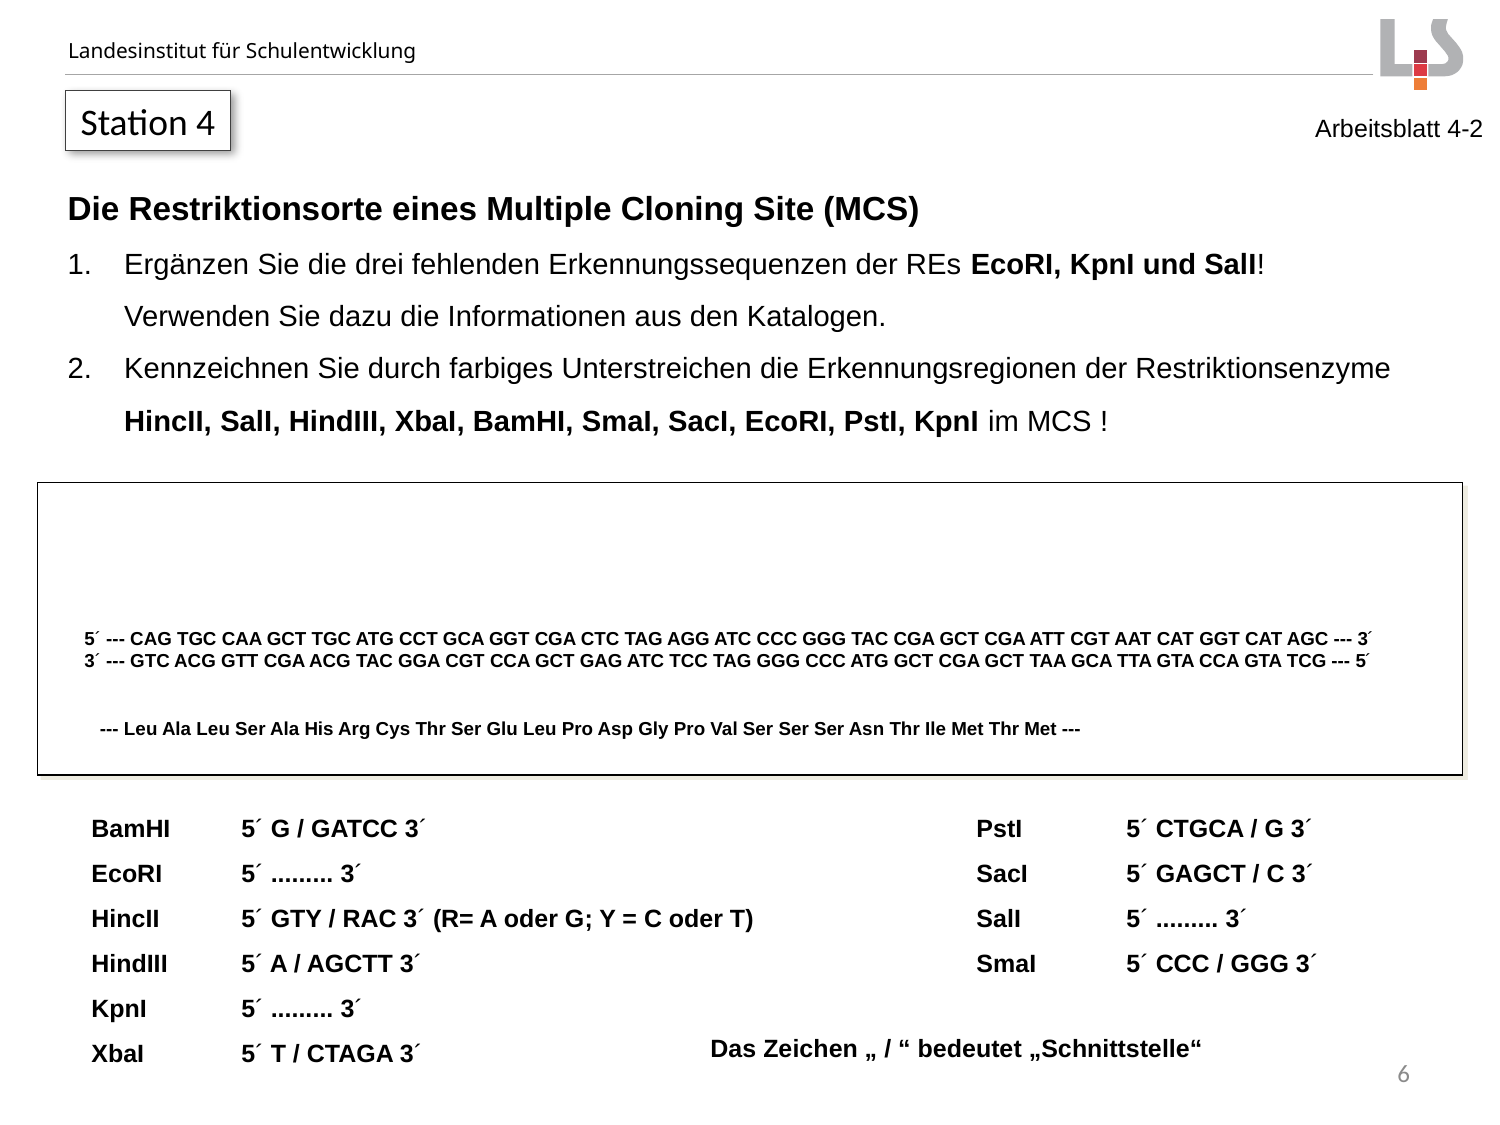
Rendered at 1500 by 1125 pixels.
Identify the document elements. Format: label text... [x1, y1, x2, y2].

text_box PstI 5´ CTGCA / G 3´ SacI 5´ GAGCT / C 3´ SalI 5´ ......... 3´ SmaI 5´ CCC / GGG 3´ [961, 790, 1334, 1030]
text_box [52, 18, 1464, 91]
text_box 5´ --- CAG TGC CAA GCT TGC ATG CCT GCA GGT CGA CTC TAG AGG ATC CCC GGG TAC CGA GCT CGA ATT CGT AAT CAT GGT CAT AGC --- 3´ 3´ --- GTC ACG GTT CGA ACG TAC GGA CGT CCA GCT GAG ATC TCC TAG GGG CCC ATG GCT CGA GCT TAA GCA TTA GTA CCA GTA TCG --- 5´ --- Leu Ala Leu Ser Ala His Arg Cys Thr Ser Glu Leu Pro Asp Gly Pro Val Ser Ser Ser Asn Thr Ile Met Thr Met --- [69, 619, 1389, 747]
slide_number 6 [1074, 1042, 1425, 1103]
text_box [37, 482, 1463, 775]
text_box Die Restriktionsorte eines Multiple Cloning Site (MCS) Ergänzen Sie die drei fehlenden Erkennungssequenzen der REs EcoRI, KpnI und SalI! Verwenden Sie dazu die Informationen aus den Katalogen. Kennzeichnen Sie durch farbiges Unterstreichen die Erkennungsregionen der Restriktionsenzyme HincII, SalI, HindIII, XbaI, BamHI, SmaI, SacI, EcoRI, PstI, KpnI im MCS ! [53, 180, 1428, 482]
text_box Arbeitsblatt 4-2 [1300, 104, 1499, 150]
text_box BamHI 5´ G / GATCC 3´ EcoRI 5´ ......... 3´ HincII 5´ GTY / RAC 3´ (R= A oder G; Y = C oder T) HindIII 5´ A / AGCTT 3´ KpnI 5´ ......... 3´ XbaI 5´ T / CTAGA 3´ [76, 790, 1296, 1075]
text_box Das Zeichen „ / “ bedeutet „Schnittstelle“ [695, 1025, 1219, 1070]
text_box Station 4 [65, 99, 231, 151]
